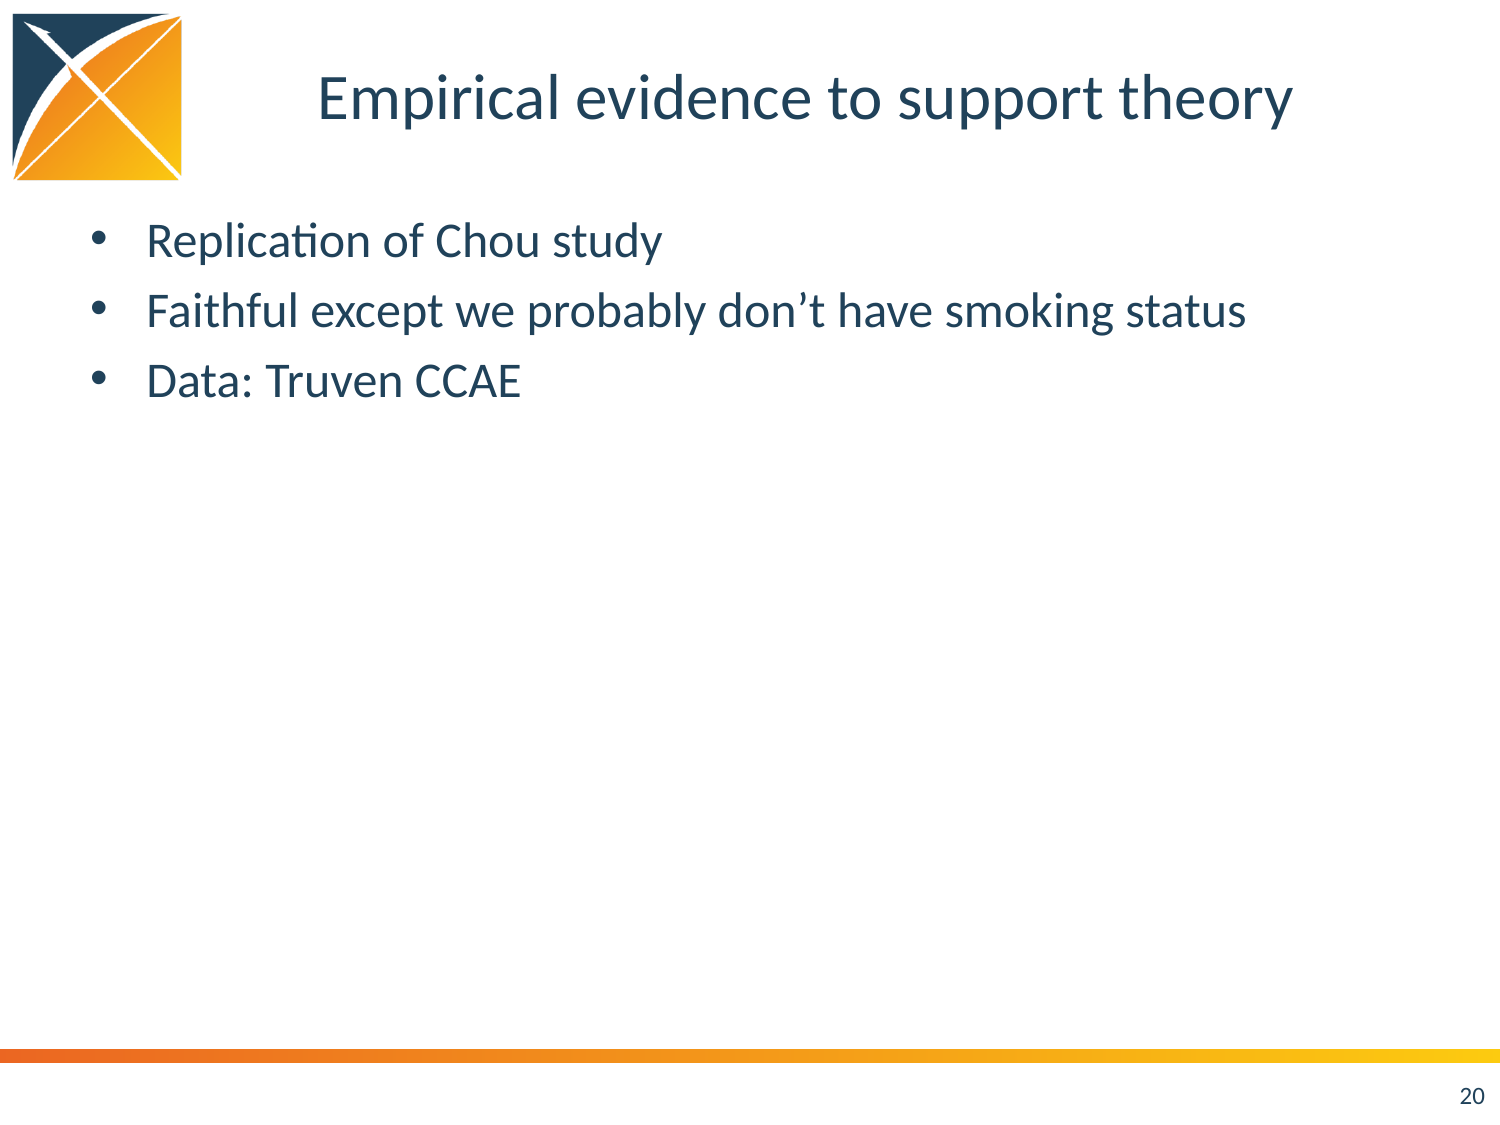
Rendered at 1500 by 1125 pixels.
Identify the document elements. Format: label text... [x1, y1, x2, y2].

title Empirical evidence to support theory [187, 24, 1425, 163]
picture [0, 0, 206, 200]
slide_number 20 [1149, 1065, 1500, 1125]
list Replication of Chou study Faithful except we probably don’t have smoking status Data: Truven CCAE [75, 200, 1425, 1005]
